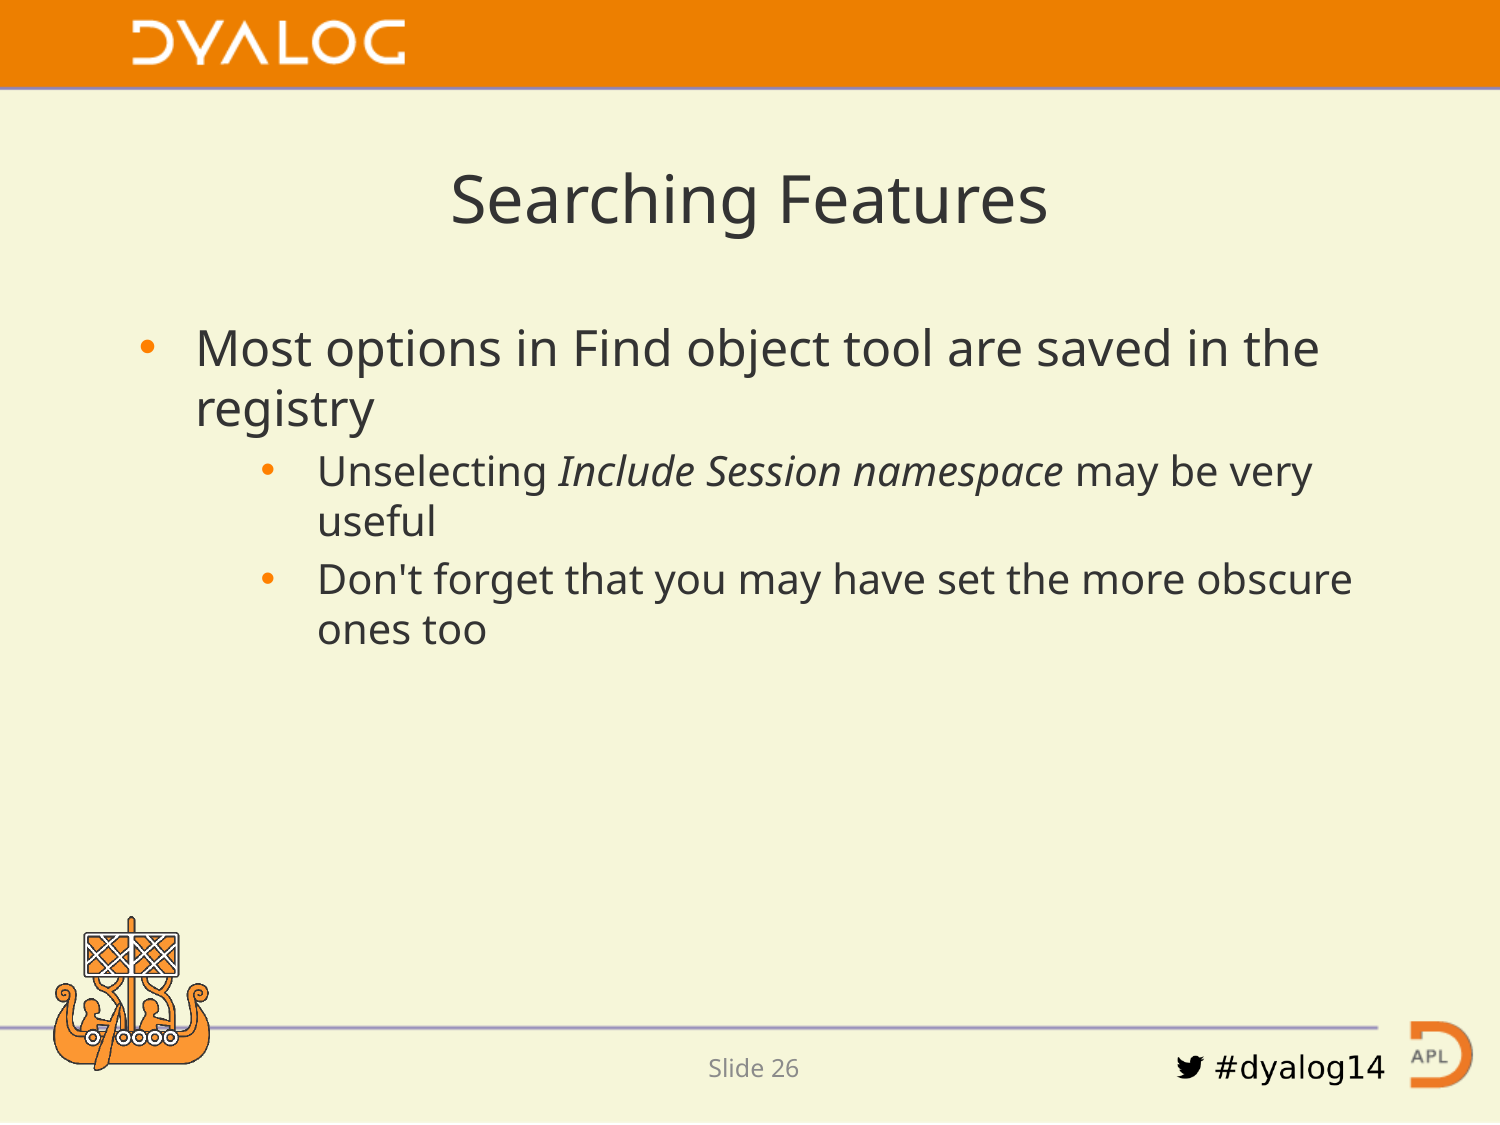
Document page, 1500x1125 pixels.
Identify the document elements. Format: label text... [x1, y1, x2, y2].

list Searching Features Most options in Find object tool are saved in the registry Unselecting Include Session namespace may be very useful Don't forget that you may have set the more obscure ones too [123, 149, 1376, 917]
picture [0, 0, 1500, 1123]
slide_number Slide 25 [585, 1039, 923, 1100]
